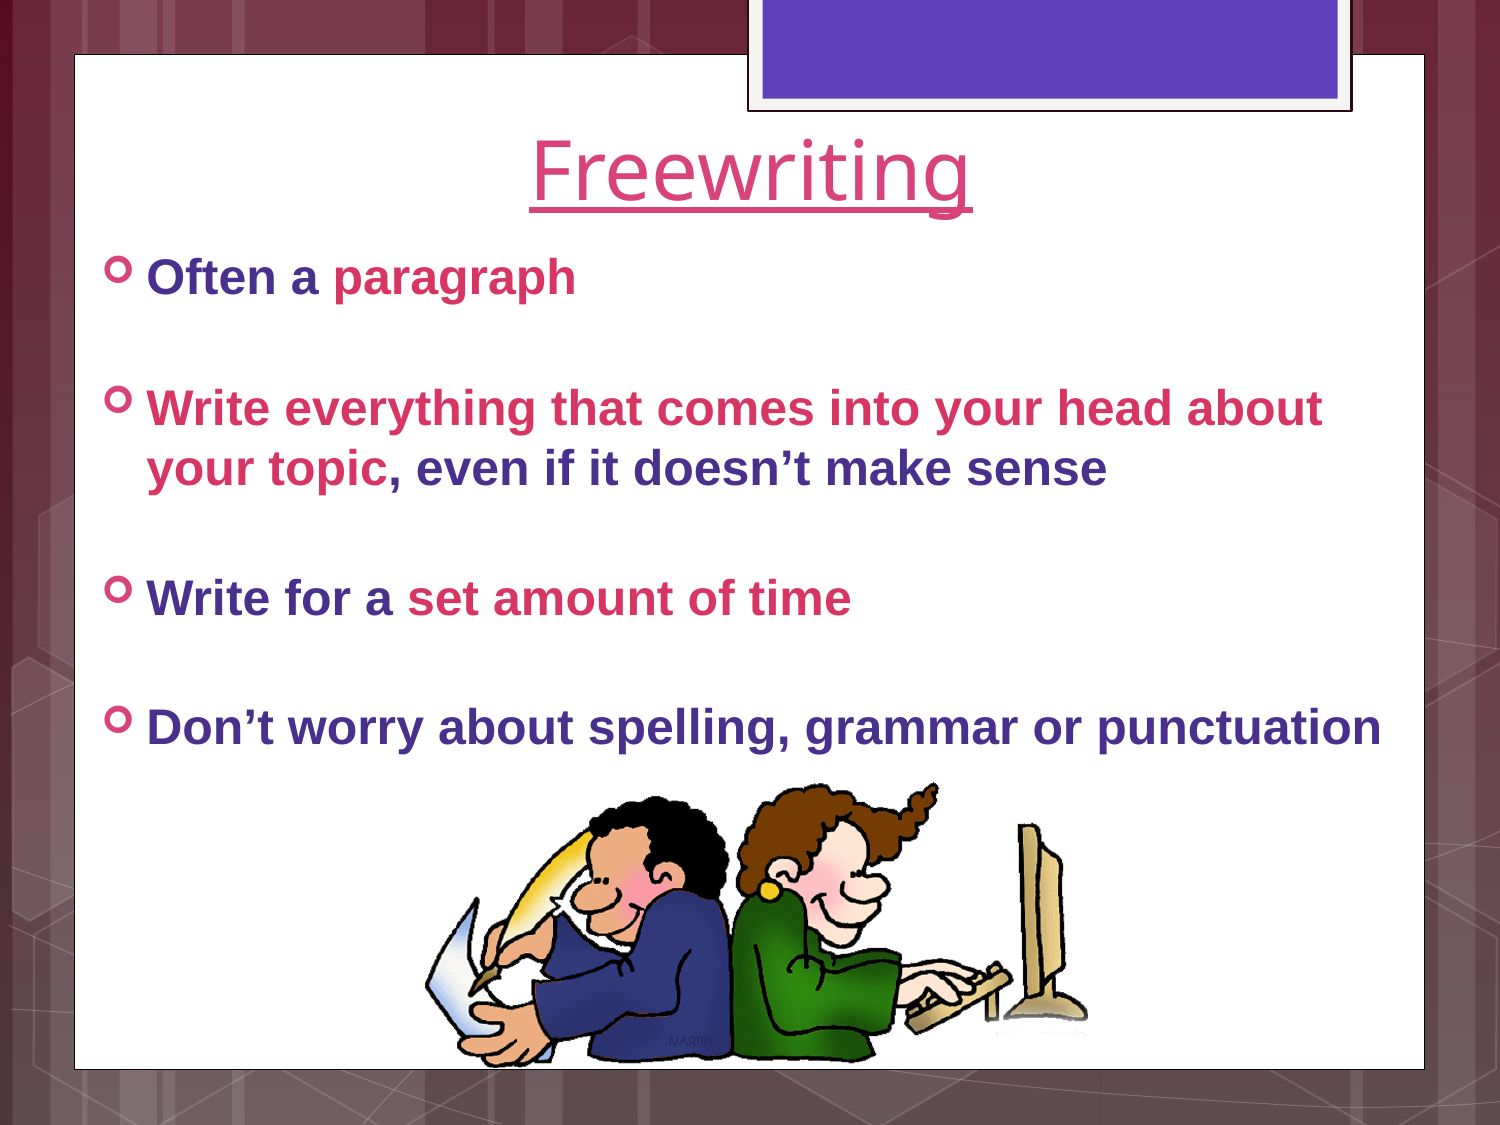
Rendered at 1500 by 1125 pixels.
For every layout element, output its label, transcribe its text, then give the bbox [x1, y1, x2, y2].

title Freewriting [174, 37, 1328, 225]
picture [424, 782, 1088, 1068]
list Often a paragraph Write everything that comes into your head about your topic, even if it doesn’t make sense Write for a set amount of time Don’t worry about spelling, grammar or punctuation [75, 237, 1413, 800]
